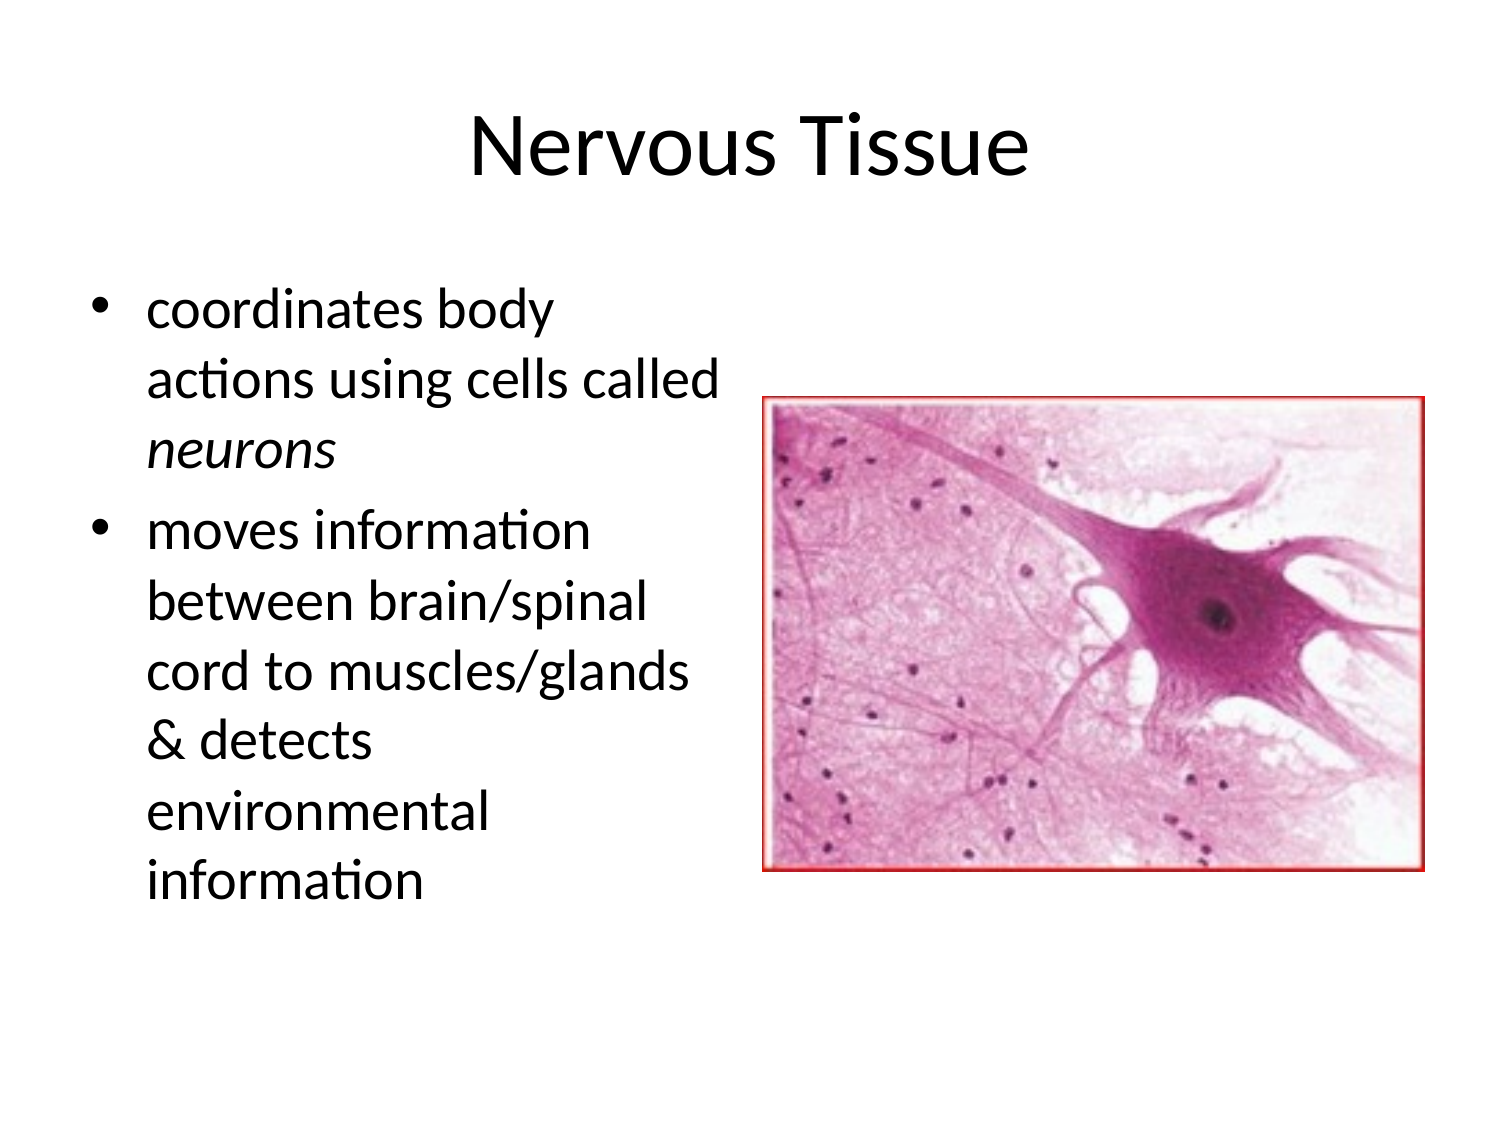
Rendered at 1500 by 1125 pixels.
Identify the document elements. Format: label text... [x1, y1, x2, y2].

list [762, 262, 1426, 1006]
list coordinates body actions using cells called neurons moves information between brain/spinal cord to muscles/glands & detects environmental information [75, 262, 738, 1005]
title Nervous Tissue [75, 45, 1425, 233]
